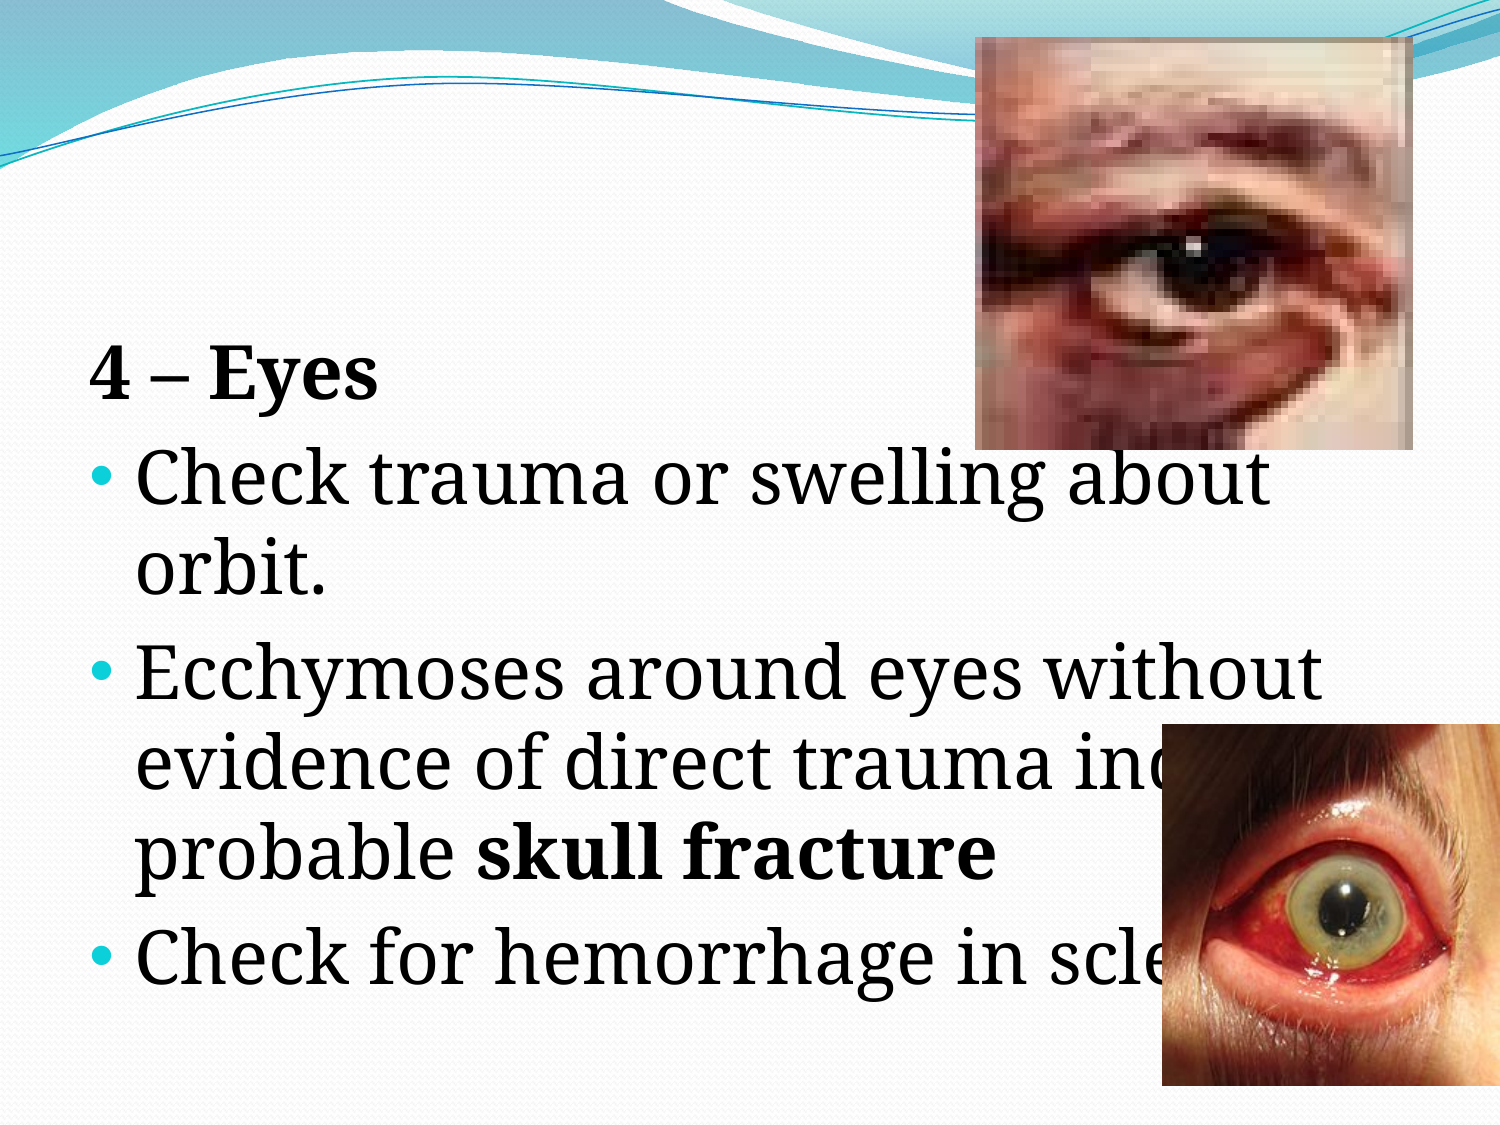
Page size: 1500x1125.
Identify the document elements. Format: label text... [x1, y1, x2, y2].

picture [1162, 724, 1500, 1087]
list 4 – Eyes Check trauma or swelling about orbit. Ecchymoses around eyes without evidence of direct trauma indicates probable skull fracture Check for hemorrhage in sclera [75, 317, 1425, 1038]
picture [974, 37, 1413, 451]
